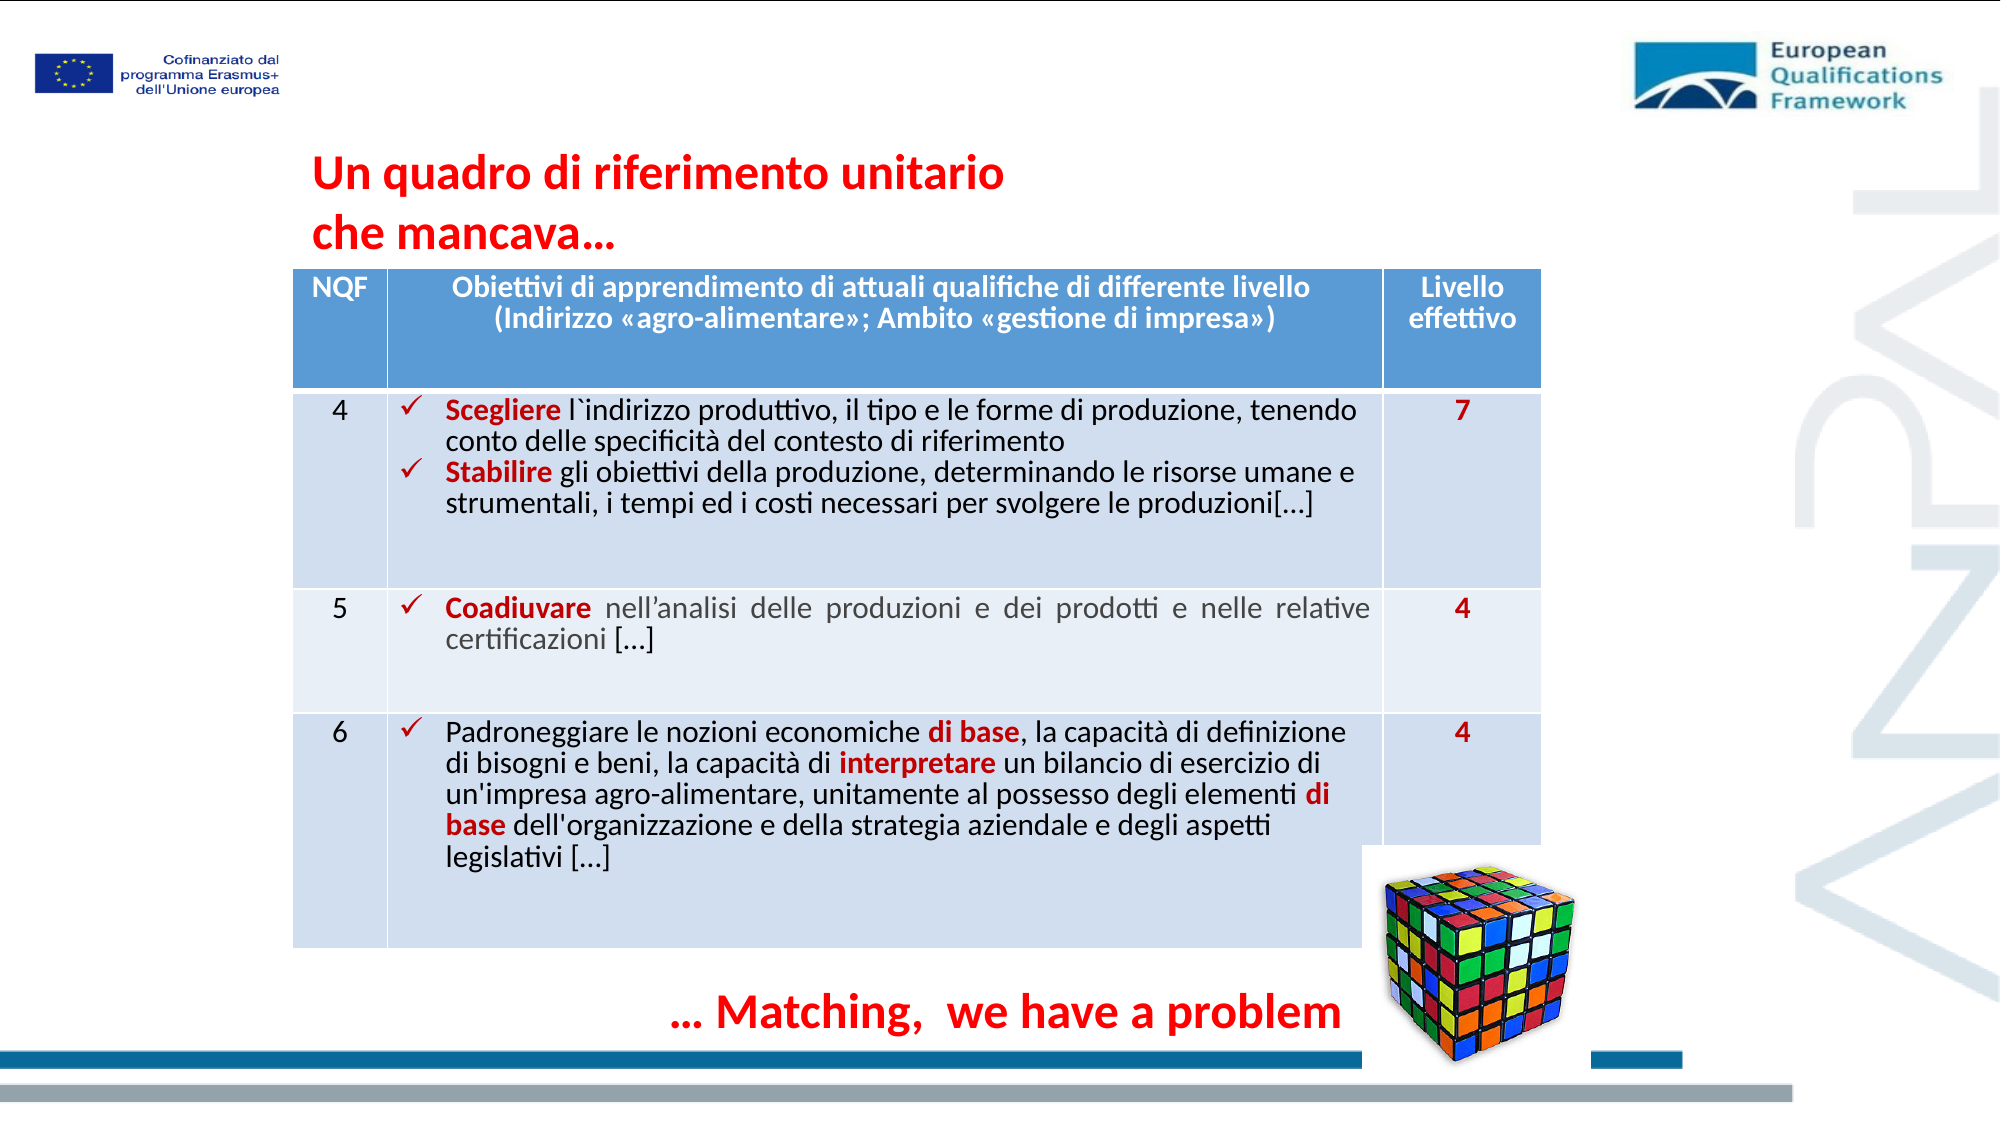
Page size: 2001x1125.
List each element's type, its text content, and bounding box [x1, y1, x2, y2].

table_cell 4 [293, 394, 387, 588]
table_header Obiettivi di apprendimento di attuali qualifiche di differente livello (Indirizzo «agro-alimentare»; Ambito «gestione di impresa») [388, 269, 1382, 388]
table_cell 6 [293, 714, 387, 948]
table_cell Coadiuvare nell’analisi delle produzioni e dei prodotti e nelle relative certificazioni […] [388, 590, 1382, 712]
table_cell Padroneggiare le nozioni economiche di base, la capacità di definizione di bisogni e beni, la capacità di interpretare un bilancio di esercizio di un'impresa agro-alimentare, unitamente al possesso degli elementi di base dell'organizzazione e della strategia aziendale e degli aspetti legislativi […] [388, 714, 1382, 948]
table_cell 4 [1384, 714, 1541, 843]
table_header Livello effettivo [1384, 269, 1541, 388]
table_cell 5 [293, 590, 387, 712]
picture [0, 0, 2001, 1125]
table_cell Scegliere l`indirizzo produttivo, il tipo e le forme di produzione, tenendo conto delle specificità del contesto di riferimento Stabilire gli obiettivi della produzione, determinando le risorse umane e strumentali, i tempi ed i costi necessari per svolgere le produzioni[…] [388, 394, 1382, 588]
text_box Un quadro di riferimento unitario che mancava… [297, 131, 1032, 267]
text_box … Matching, we have a problem [653, 971, 1357, 1047]
table_header NQF [293, 269, 387, 388]
table_cell 7 [1384, 394, 1541, 588]
table_cell 4 [1384, 590, 1541, 712]
